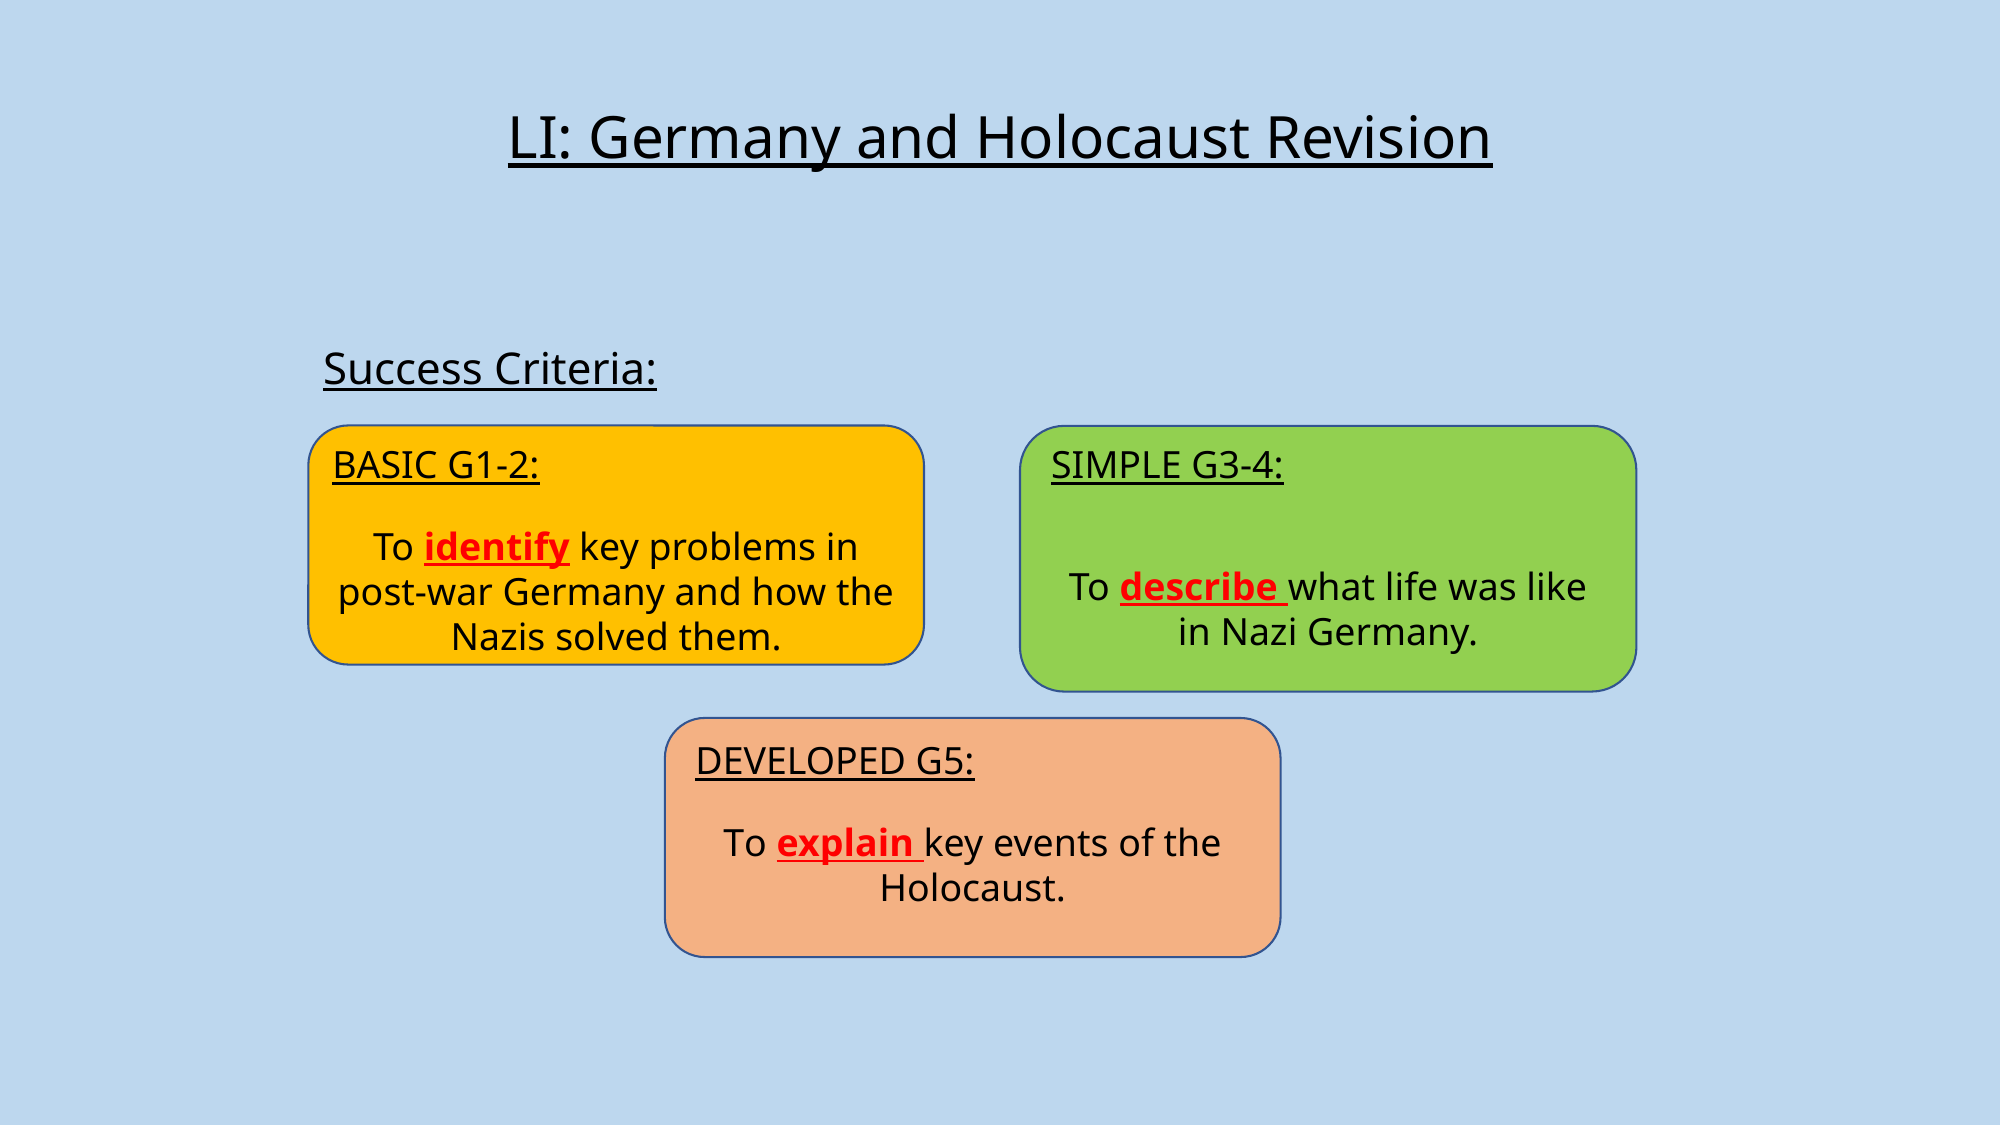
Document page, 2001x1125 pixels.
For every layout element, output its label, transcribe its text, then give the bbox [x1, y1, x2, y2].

text_box To identify key problems in post-war Germany and how the Nazis solved them. [307, 424, 926, 666]
text_box Success Criteria: [308, 333, 741, 401]
text_box DEVELOPED G5: [680, 730, 1140, 790]
text_box BASIC G1-2: [317, 434, 652, 494]
text_box LI: Germany and Holocaust Revision [260, 93, 1740, 178]
text_box To explain key events of the Holocaust. [663, 716, 1282, 959]
text_box SIMPLE G3-4: [1036, 434, 1367, 494]
text_box To describe what life was like in Nazi Germany. [1018, 424, 1638, 693]
